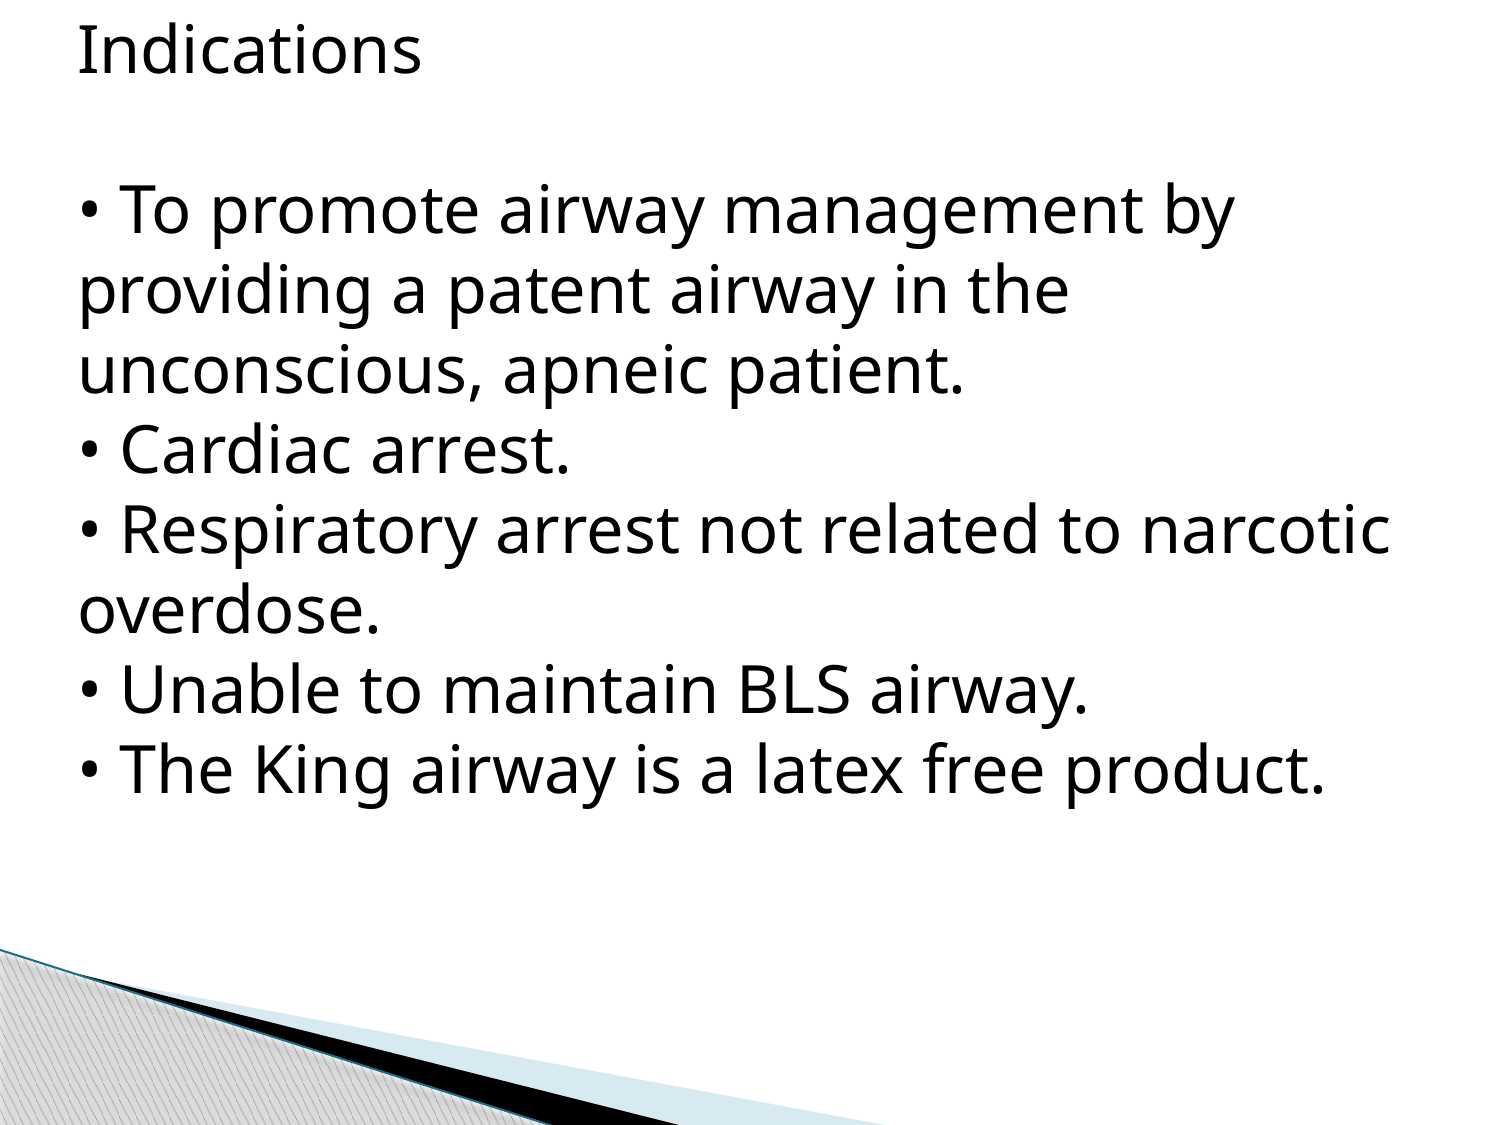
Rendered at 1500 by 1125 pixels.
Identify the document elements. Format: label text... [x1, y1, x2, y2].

text_box Indications • To promote airway management by providing a patent airway in the unconscious, apneic patient. • Cardiac arrest. • Respiratory arrest not related to narcotic overdose. • Unable to maintain BLS airway. • The King airway is a latex free product. [62, 0, 1500, 815]
